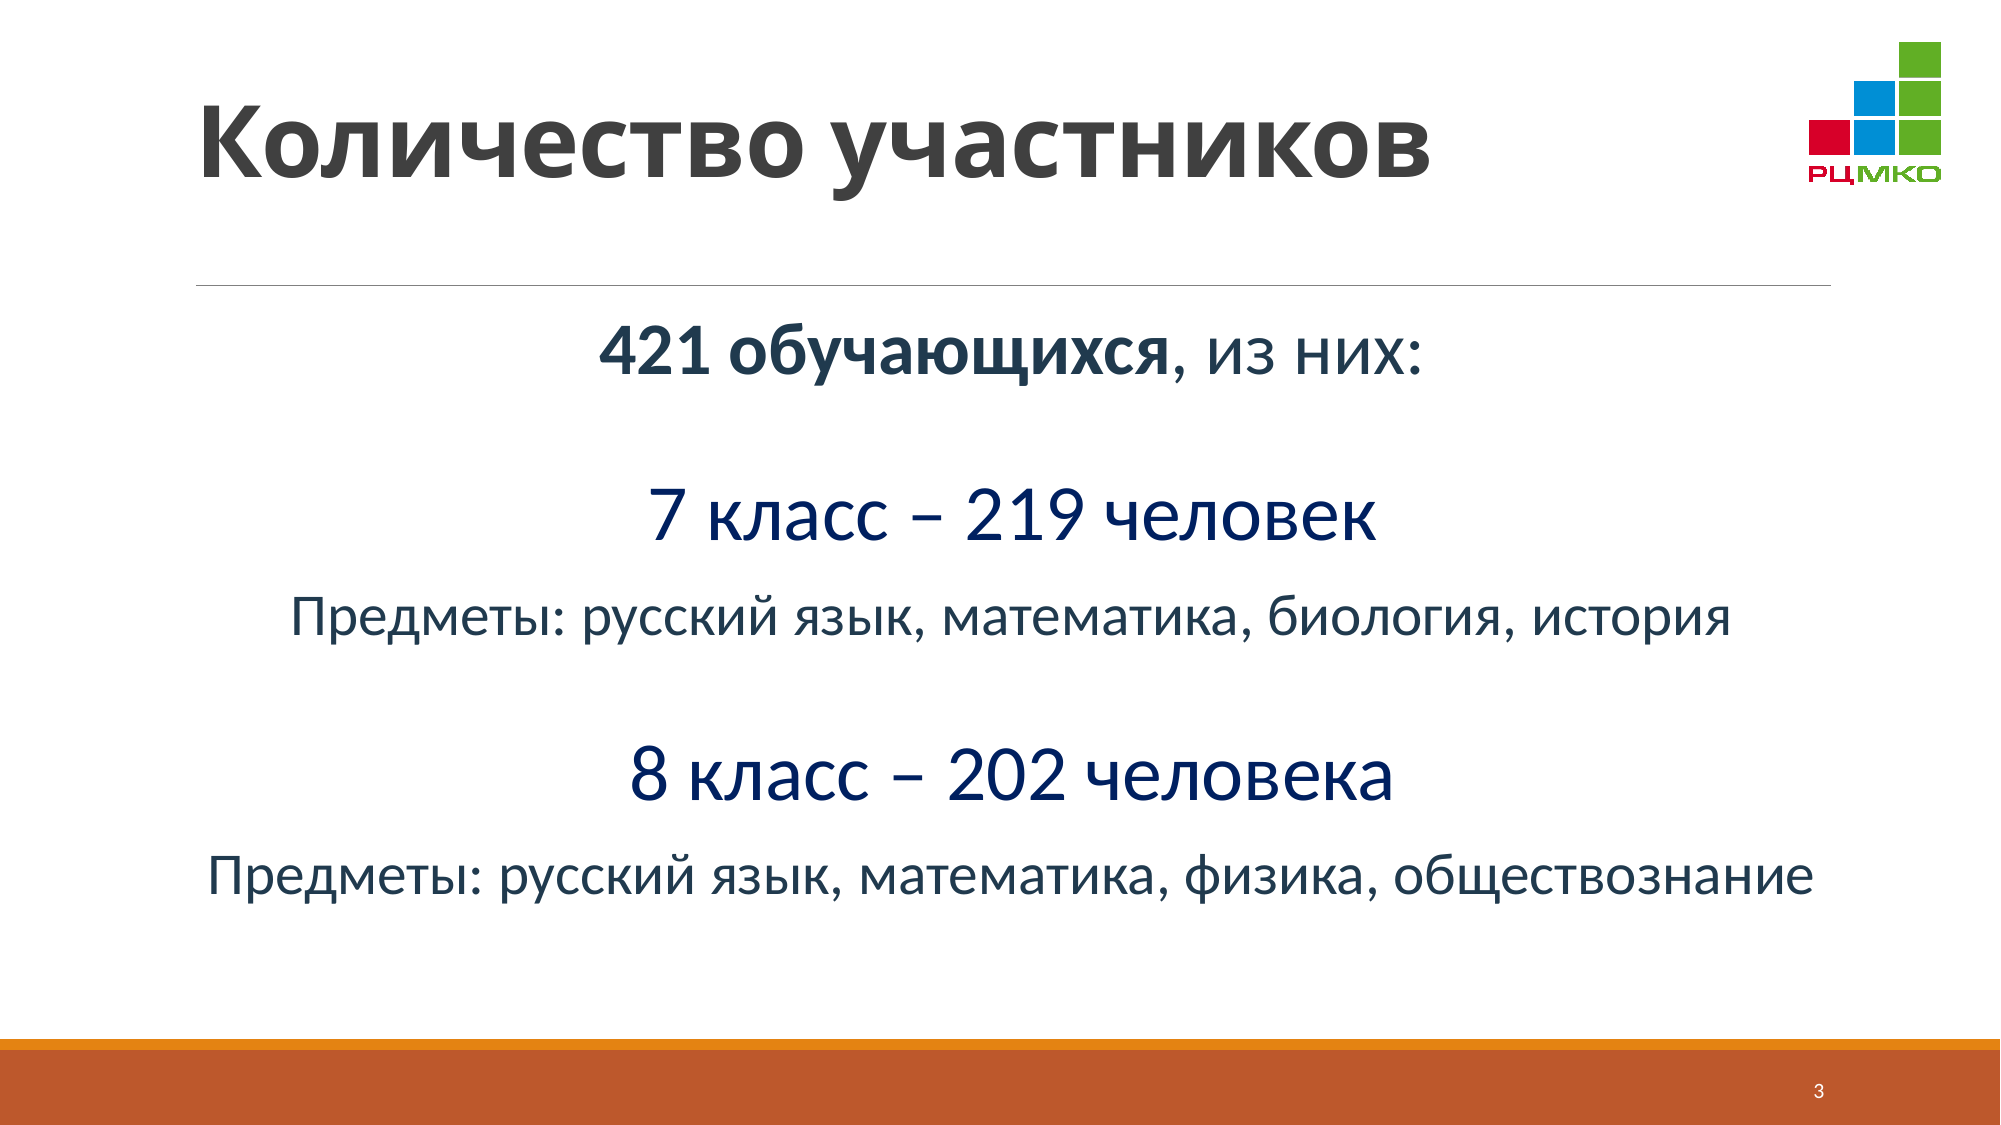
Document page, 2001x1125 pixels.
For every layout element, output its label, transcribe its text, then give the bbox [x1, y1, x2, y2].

title Количество участников [180, 47, 1830, 206]
list 421 обучающихся, из них: 7 класс – 219 человек Предметы: русский язык, математика, биология, история 8 класс – 202 человека Предметы: русский язык, математика, физика, обществознание [180, 302, 1830, 963]
picture [1809, 41, 1941, 185]
slide_number 3 [1624, 1059, 1840, 1120]
